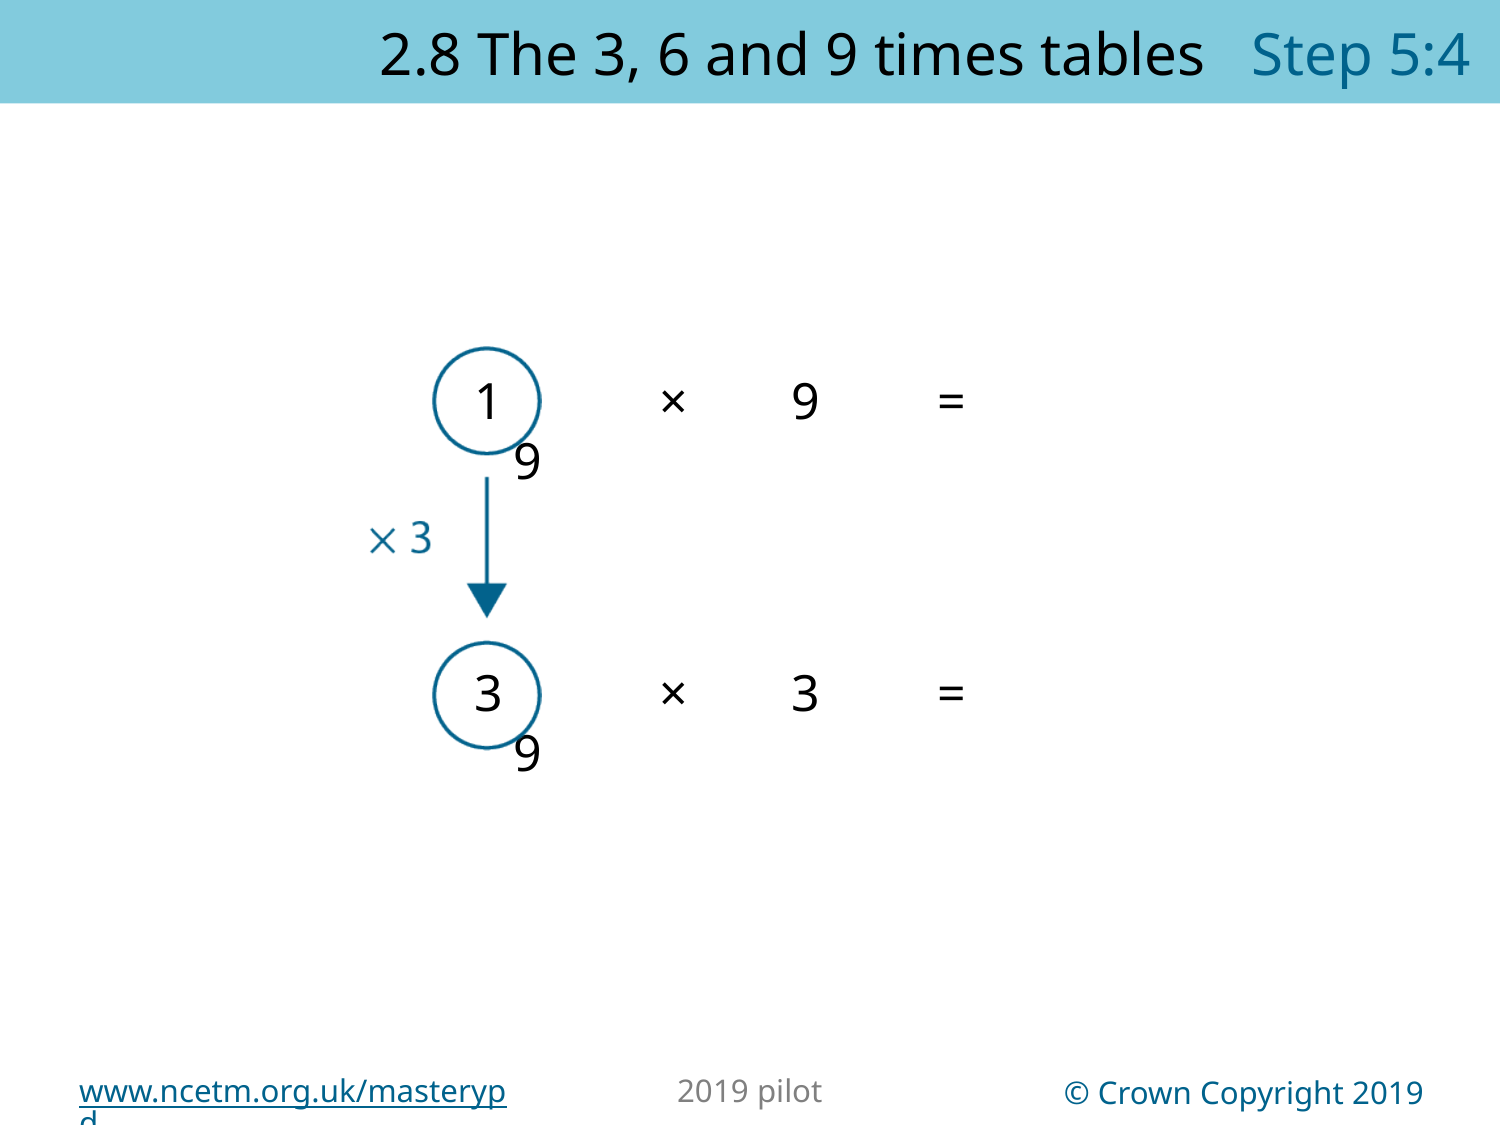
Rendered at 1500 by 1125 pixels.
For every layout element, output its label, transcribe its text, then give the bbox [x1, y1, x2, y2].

list 2.8 The 3, 6 and 9 times tables Step 5:4 [0, 0, 1500, 104]
picture [368, 346, 543, 751]
text_box 3 × 3 = 9 [459, 654, 1034, 790]
text_box 1 × 9 = 9 [547, 362, 1034, 498]
